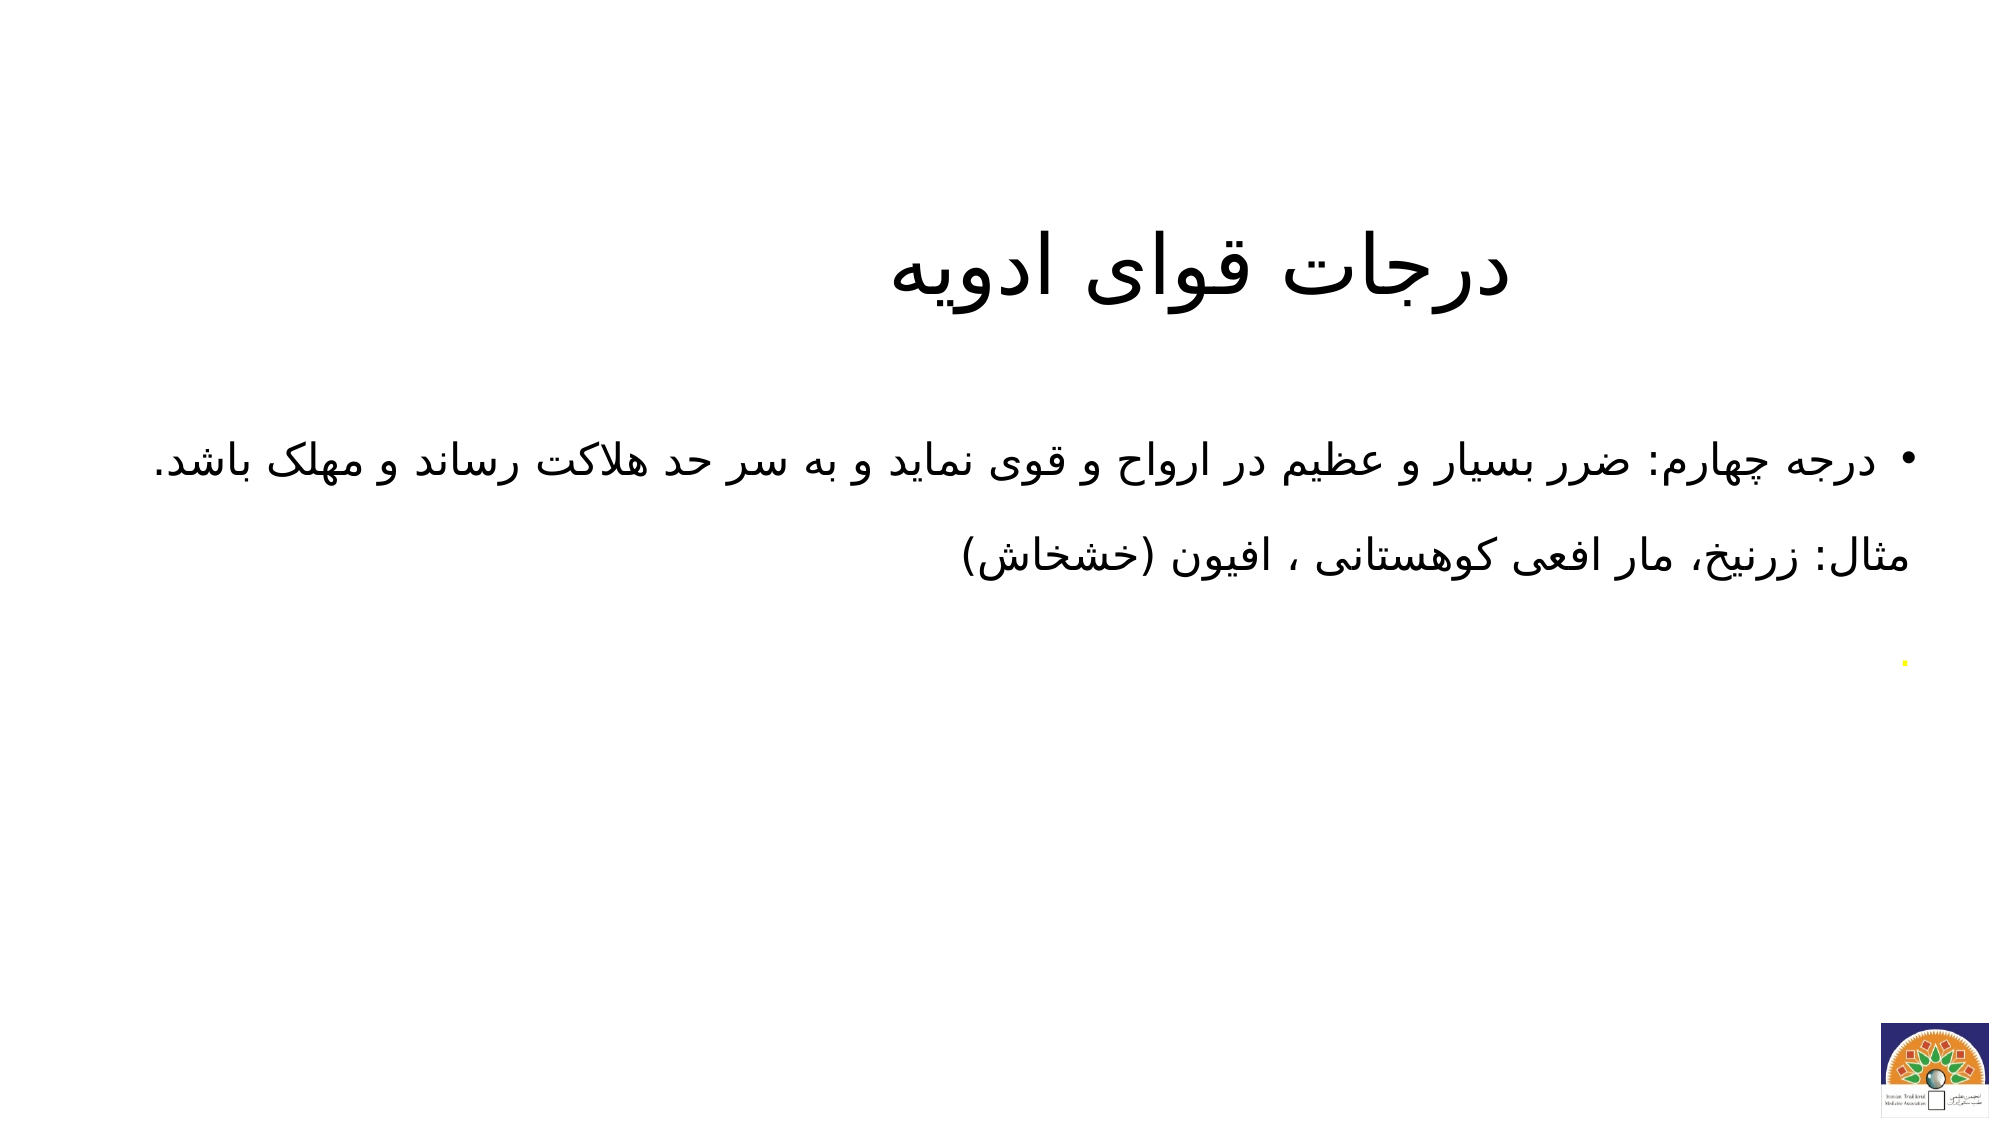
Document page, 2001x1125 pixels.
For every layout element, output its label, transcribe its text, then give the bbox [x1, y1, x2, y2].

picture [1881, 1023, 1990, 1118]
title درجات قوای ادویه [481, 186, 1920, 350]
list درجه چهارم: ضرر بسیار و عظیم در ارواح و قوی نماید و به سر حد هلاکت رساند و مهلک باشد. مثال: زرنیخ، مار افعی کوهستانی ، افیون (خشخاش) . [127, 397, 1928, 695]
